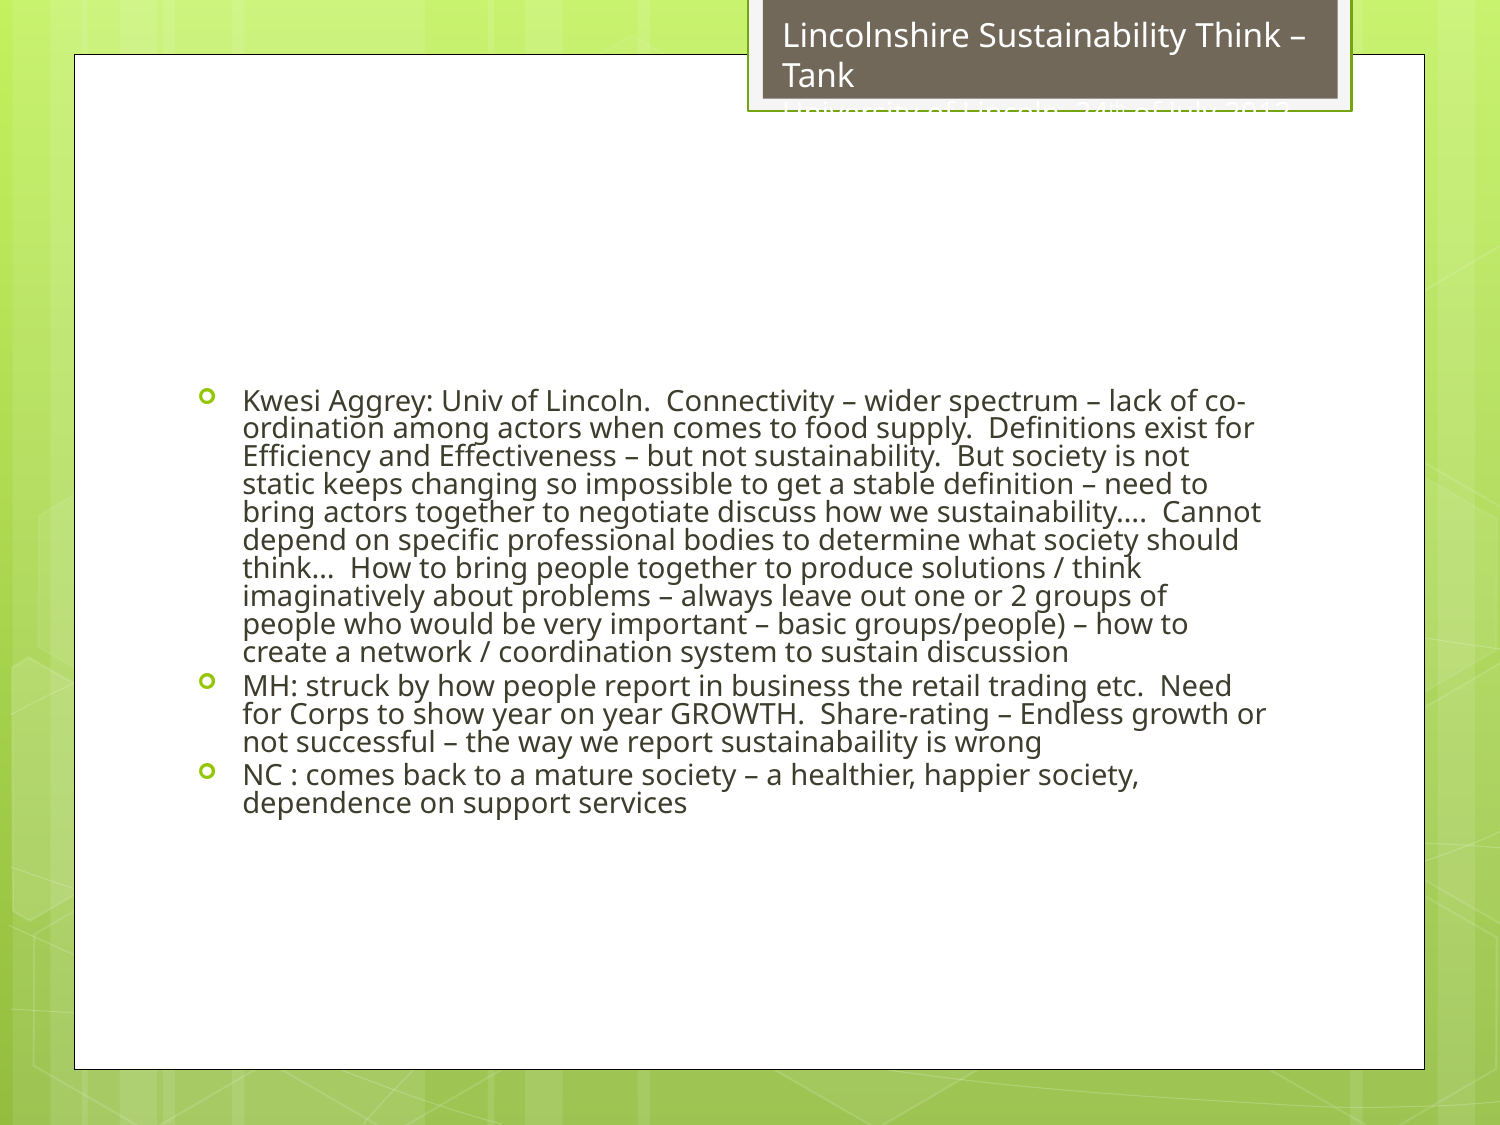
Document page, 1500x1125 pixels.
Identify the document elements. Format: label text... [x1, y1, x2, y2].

list Kwesi Aggrey: Univ of Lincoln. Connectivity – wider spectrum – lack of co-ordination among actors when comes to food supply. Definitions exist for Efficiency and Effectiveness – but not sustainability. But society is not static keeps changing so impossible to get a stable definition – need to bring actors together to negotiate discuss how we sustainability…. Cannot depend on specific professional bodies to determine what society should think… How to bring people together to produce solutions / think imaginatively about problems – always leave out one or 2 groups of people who would be very important – basic groups/people) – how to create a network / coordination system to sustain discussion MH: struck by how people report in business the retail trading etc. Need for Corps to show year on year GROWTH. Share-rating – Endless growth or not successful – the way we report sustainabaility is wrong NC : comes back to a mature society – a healthier, happier society, dependence on support services [170, 380, 1284, 957]
